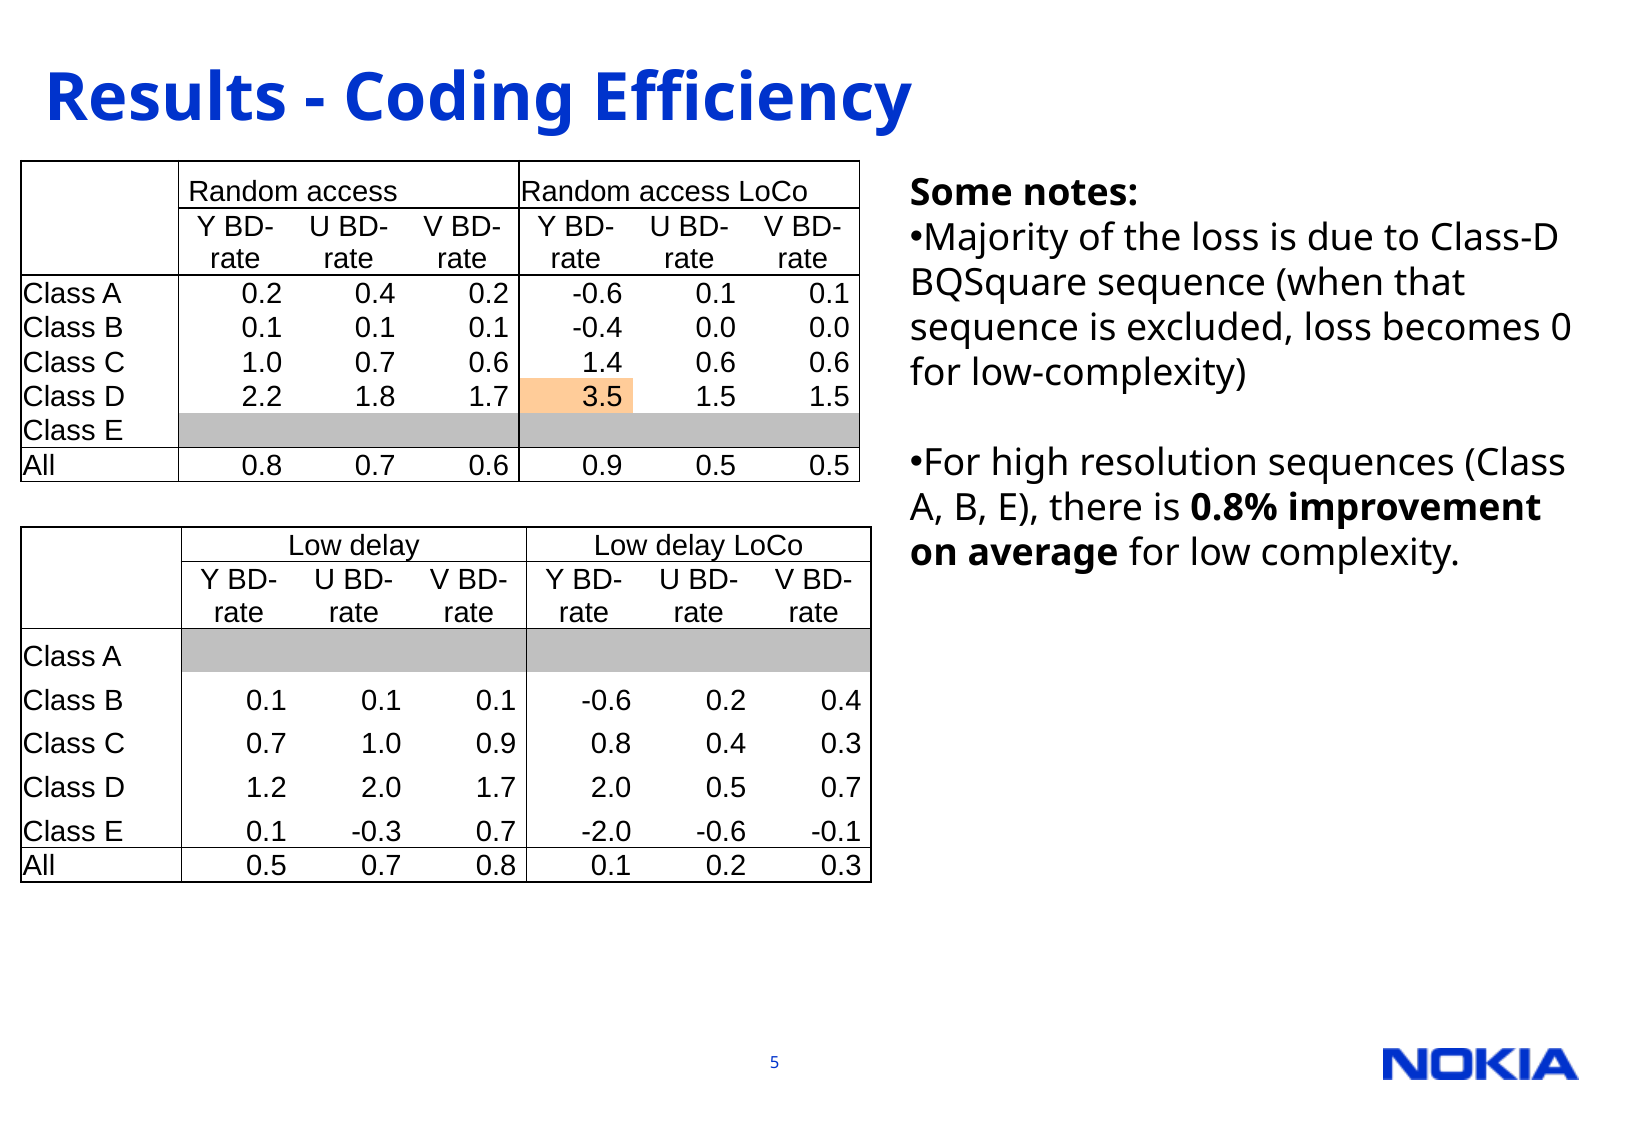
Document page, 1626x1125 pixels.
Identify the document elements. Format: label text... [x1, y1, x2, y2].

table_cell 0.1 [182, 804, 296, 847]
table_cell 0.2 [179, 276, 292, 310]
table_cell 0.7 [292, 448, 406, 481]
table_cell 0.0 [746, 310, 859, 344]
table_cell [22, 561, 181, 628]
table_cell Class E [22, 413, 178, 447]
table_cell 0.7 [292, 344, 406, 378]
table_cell 0.7 [411, 804, 526, 847]
table_cell [292, 413, 406, 447]
table_cell Y BD-rate [527, 562, 641, 628]
table_cell 0.5 [746, 448, 859, 481]
table_cell V BD-rate [756, 562, 870, 628]
table_cell 0.1 [296, 672, 411, 716]
table_cell 0.1 [182, 672, 296, 716]
table_cell 1.0 [179, 344, 292, 378]
table_header [22, 162, 178, 274]
table_cell 0.1 [406, 310, 518, 344]
table_cell Y BD-rate [179, 209, 292, 274]
table_cell Y BD-rate [182, 562, 296, 628]
table_cell 1.7 [406, 378, 518, 413]
table_cell 0.3 [756, 848, 870, 881]
table_header Low delay [182, 528, 526, 561]
table_cell U BD-rate [296, 562, 411, 628]
table_cell -0.6 [527, 672, 641, 716]
table_cell [296, 629, 411, 672]
table_cell -0.4 [520, 310, 633, 344]
table_cell Y BD-rate [520, 209, 633, 274]
table_cell All [22, 848, 181, 881]
table_cell 0.6 [633, 344, 746, 378]
table_header [22, 528, 181, 561]
table_cell 0.1 [527, 848, 641, 881]
table_cell [411, 629, 526, 672]
table_cell [406, 413, 518, 447]
table_header Random access LoCo [520, 162, 859, 207]
table_cell 2.0 [296, 760, 411, 804]
table_cell 0.0 [633, 310, 746, 344]
table_cell 0.1 [411, 672, 526, 716]
table_cell 0.9 [520, 448, 633, 481]
table_header Low delay LoCo [527, 528, 870, 561]
table_cell U BD-rate [292, 209, 406, 274]
table_cell Class E [22, 804, 181, 847]
table_cell 0.1 [633, 276, 746, 310]
table_cell [756, 629, 870, 672]
table_cell -2.0 [527, 804, 641, 847]
table_cell 1.0 [296, 716, 411, 760]
table_cell 0.1 [292, 310, 406, 344]
table_cell Class B [22, 672, 181, 716]
table_cell [527, 629, 641, 672]
table_cell 0.6 [406, 448, 518, 481]
table_cell 0.4 [756, 672, 870, 716]
table_cell [182, 629, 296, 672]
table_cell 0.6 [746, 344, 859, 378]
table_cell 2.0 [527, 760, 641, 804]
table_cell 1.5 [746, 378, 859, 413]
table_cell 0.1 [746, 276, 859, 310]
text_box Some notes: Majority of the loss is due to Class-D BQSquare sequence (when that sequence is excluded, loss becomes 0 for low-complexity) For high resolution sequences (Class A, B, E), there is 0.8% improvement on average for low complexity. [895, 160, 1604, 626]
table_cell Class C [22, 716, 181, 760]
table_cell Class B [22, 310, 178, 344]
table_cell -0.6 [520, 276, 633, 310]
table_cell [179, 413, 292, 447]
table_cell [746, 413, 859, 447]
table_cell Class A [22, 276, 178, 310]
table_cell -0.3 [296, 804, 411, 847]
table_cell Class D [22, 378, 178, 413]
table_cell 0.7 [296, 848, 411, 881]
table_cell 0.2 [406, 276, 518, 310]
table_cell 1.4 [520, 344, 633, 378]
table_cell 0.1 [179, 310, 292, 344]
table_cell 0.5 [641, 760, 756, 804]
picture [1383, 1048, 1579, 1080]
table_cell -0.1 [756, 804, 870, 847]
title Results - Coding Efficiency [29, 0, 1493, 188]
table_cell 3.5 [520, 378, 633, 413]
table_cell 0.8 [411, 848, 526, 881]
table_cell All [22, 448, 178, 481]
table_cell 0.3 [756, 716, 870, 760]
table_cell 1.8 [292, 378, 406, 413]
table_cell U BD-rate [641, 562, 756, 628]
table_cell 0.8 [179, 448, 292, 481]
table_cell V BD-rate [411, 562, 526, 628]
table_cell V BD-rate [746, 209, 859, 274]
table_cell 0.2 [641, 672, 756, 716]
table_cell 1.5 [633, 378, 746, 413]
table_cell Class C [22, 344, 178, 378]
table_cell 0.8 [527, 716, 641, 760]
table_cell 0.5 [182, 848, 296, 881]
table_cell Class D [22, 760, 181, 804]
table_cell 0.5 [633, 448, 746, 481]
table_cell Class A [22, 629, 181, 672]
table_cell [641, 629, 756, 672]
table_cell 1.7 [411, 760, 526, 804]
table_cell 0.4 [292, 276, 406, 310]
table_header Random access [179, 162, 518, 207]
table_cell [520, 413, 633, 447]
table_cell [633, 413, 746, 447]
table_cell V BD-rate [406, 209, 518, 274]
table_cell 0.9 [411, 716, 526, 760]
table_cell -0.6 [641, 804, 756, 847]
table_cell 2.2 [179, 378, 292, 413]
table_cell 0.7 [756, 760, 870, 804]
table_cell 0.4 [641, 716, 756, 760]
table_cell 0.7 [182, 716, 296, 760]
table_cell 0.2 [641, 848, 756, 881]
table_cell 1.2 [182, 760, 296, 804]
table_cell U BD-rate [633, 209, 746, 274]
table_cell 0.6 [406, 344, 518, 378]
